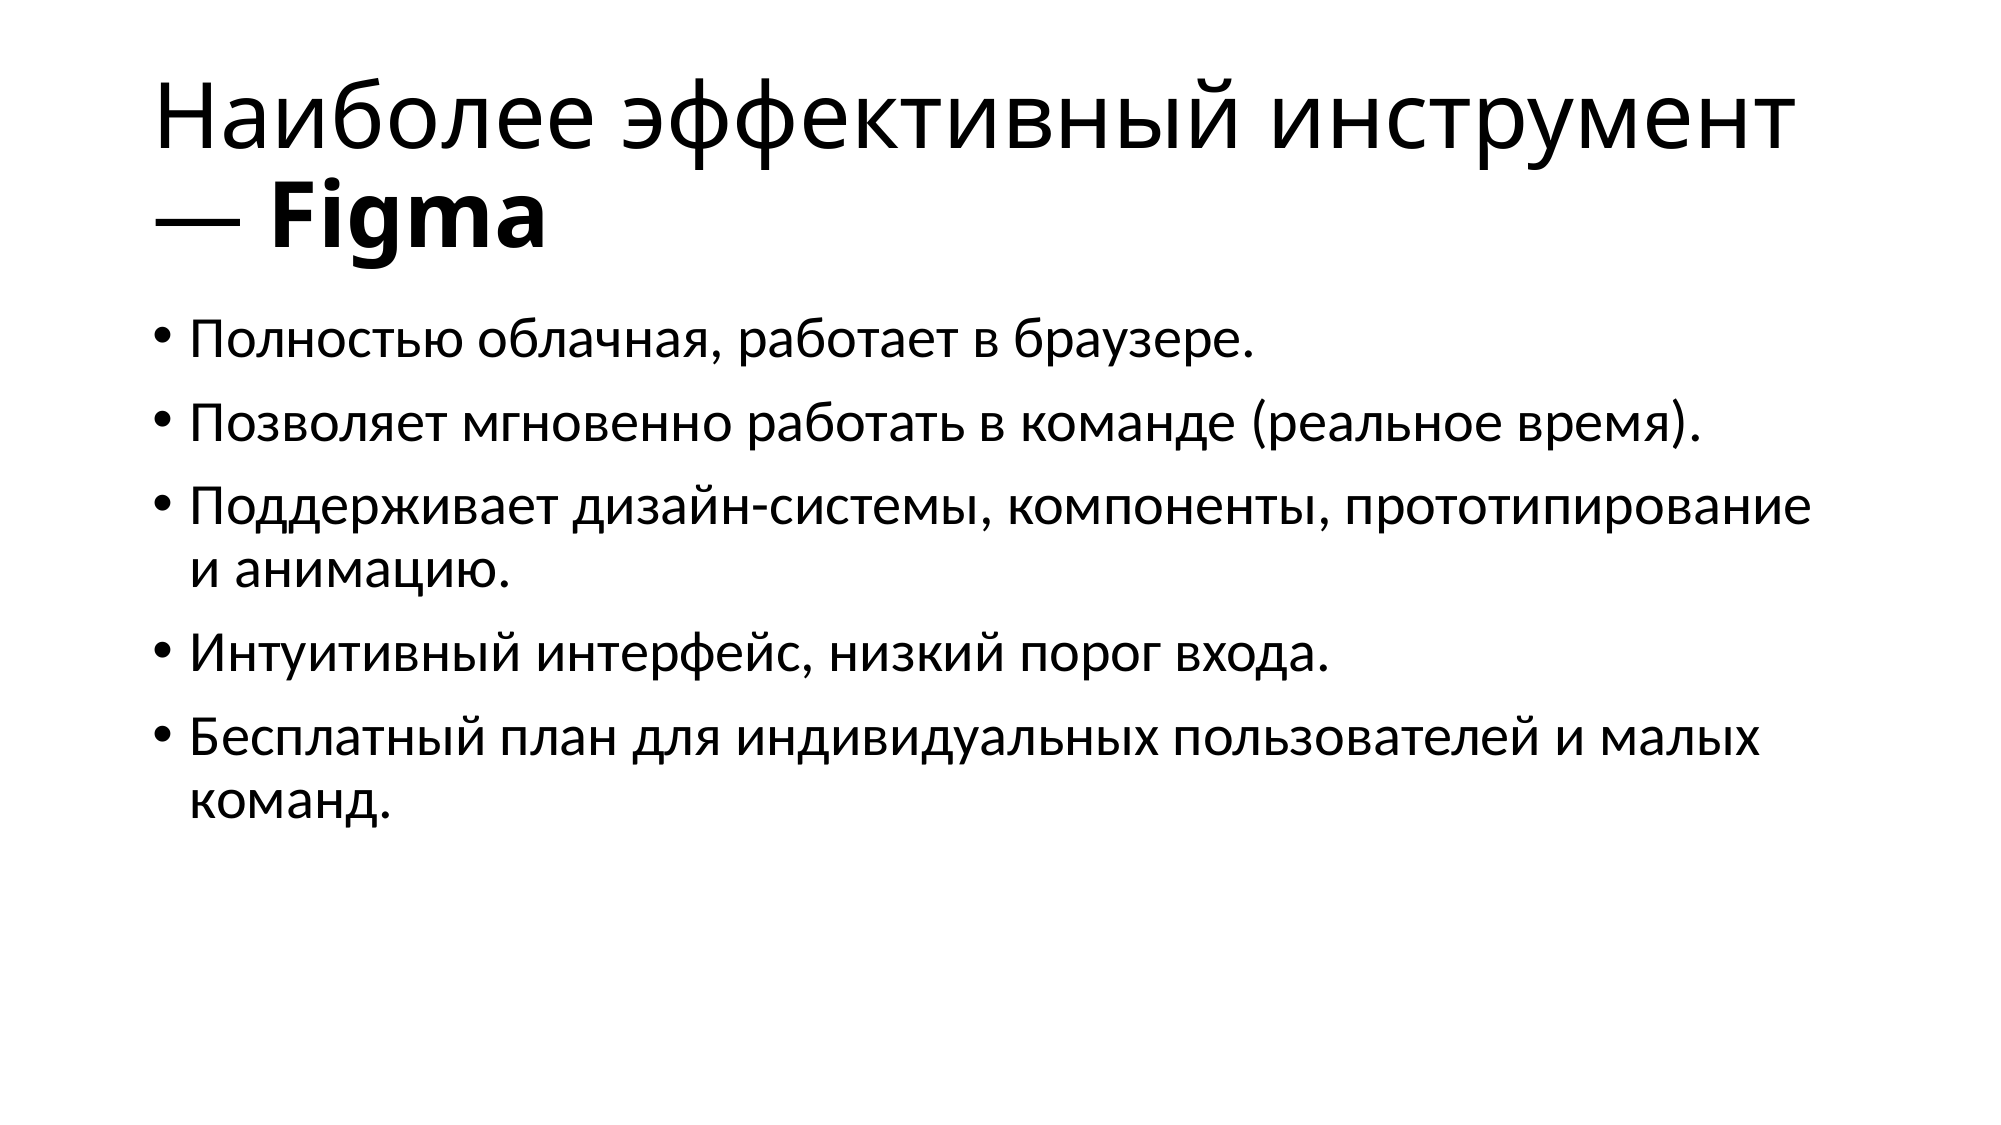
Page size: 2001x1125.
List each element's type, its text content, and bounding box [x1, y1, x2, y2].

list Полностью облачная, работает в браузере. Позволяет мгновенно работать в команде (реальное время). Поддерживает дизайн-системы, компоненты, прототипирование и анимацию. Интуитивный интерфейс, низкий порог входа. Бесплатный план для индивидуальных пользователей и малых команд. [137, 299, 1863, 1014]
title Наиболее эффективный инструмент — Figma [137, 59, 1863, 278]
